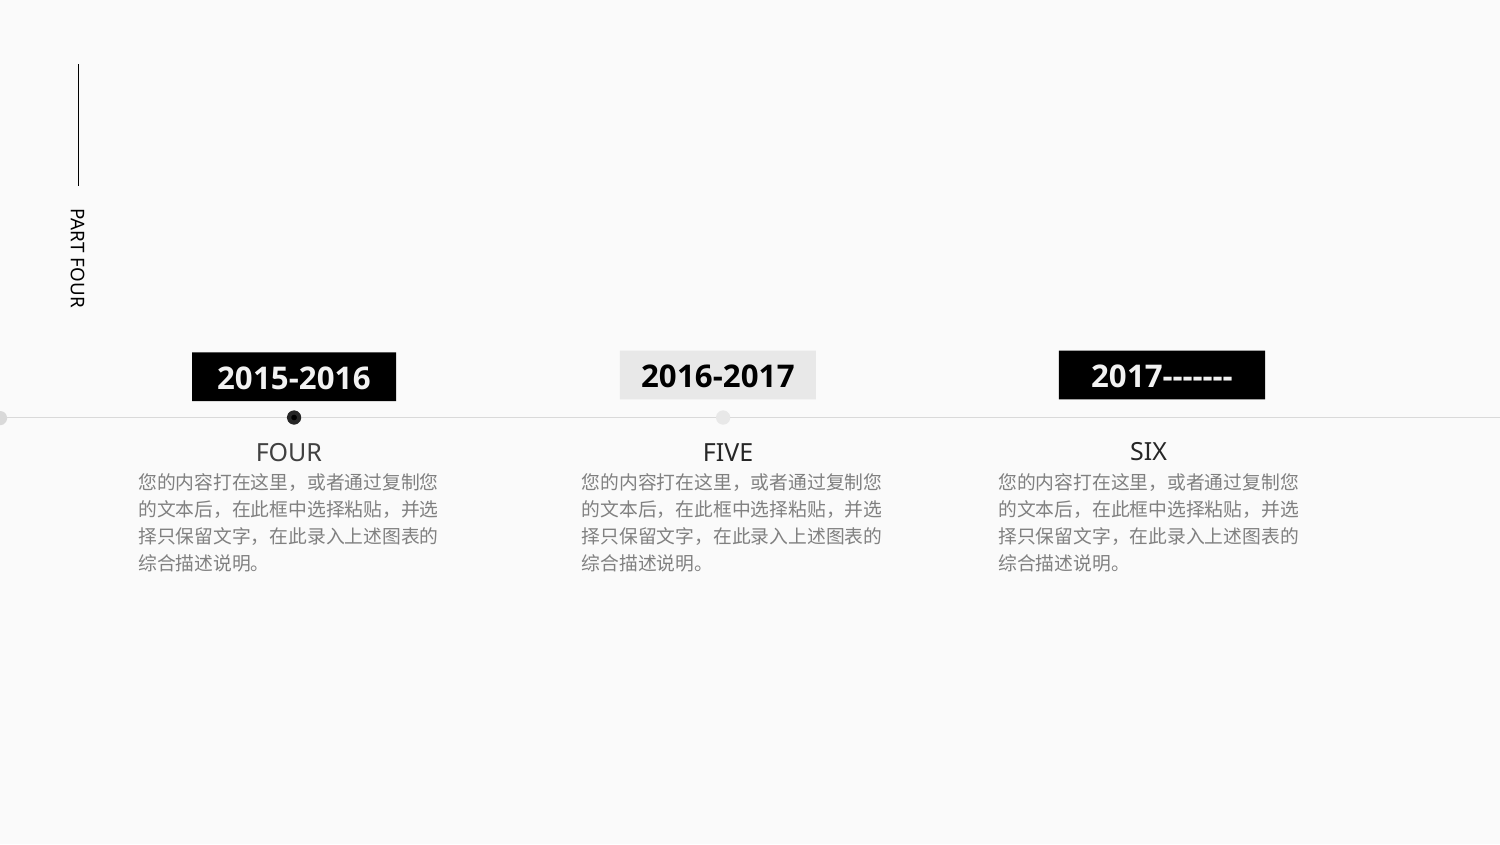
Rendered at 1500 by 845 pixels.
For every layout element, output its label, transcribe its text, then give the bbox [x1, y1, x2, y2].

text_box [716, 410, 730, 416]
text_box 2016-2017 [619, 350, 816, 400]
text_box 2015-2016 [192, 352, 397, 402]
text_box [0, 411, 7, 417]
text_box FIVE [660, 430, 797, 461]
text_box SIX [1058, 430, 1239, 461]
text_box FOUR [221, 430, 357, 461]
text_box 您的内容打在这里，或者通过复制您的文本后，在此框中选择粘贴，并选择只保留文字，在此录入上述图表的综合描述说明。 [570, 461, 910, 581]
text_box 您的内容打在这里，或者通过复制您的文本后，在此框中选择粘贴，并选择只保留文字，在此录入上述图表的综合描述说明。 [987, 461, 1311, 581]
text_box 您的内容打在这里，或者通过复制您的文本后，在此框中选择粘贴，并选择只保留文字，在此录入上述图表的综合描述说明。 [127, 461, 462, 581]
text_box 2017------- [1058, 350, 1266, 400]
text_box PART FOUR [59, 193, 98, 333]
text_box [287, 410, 301, 416]
